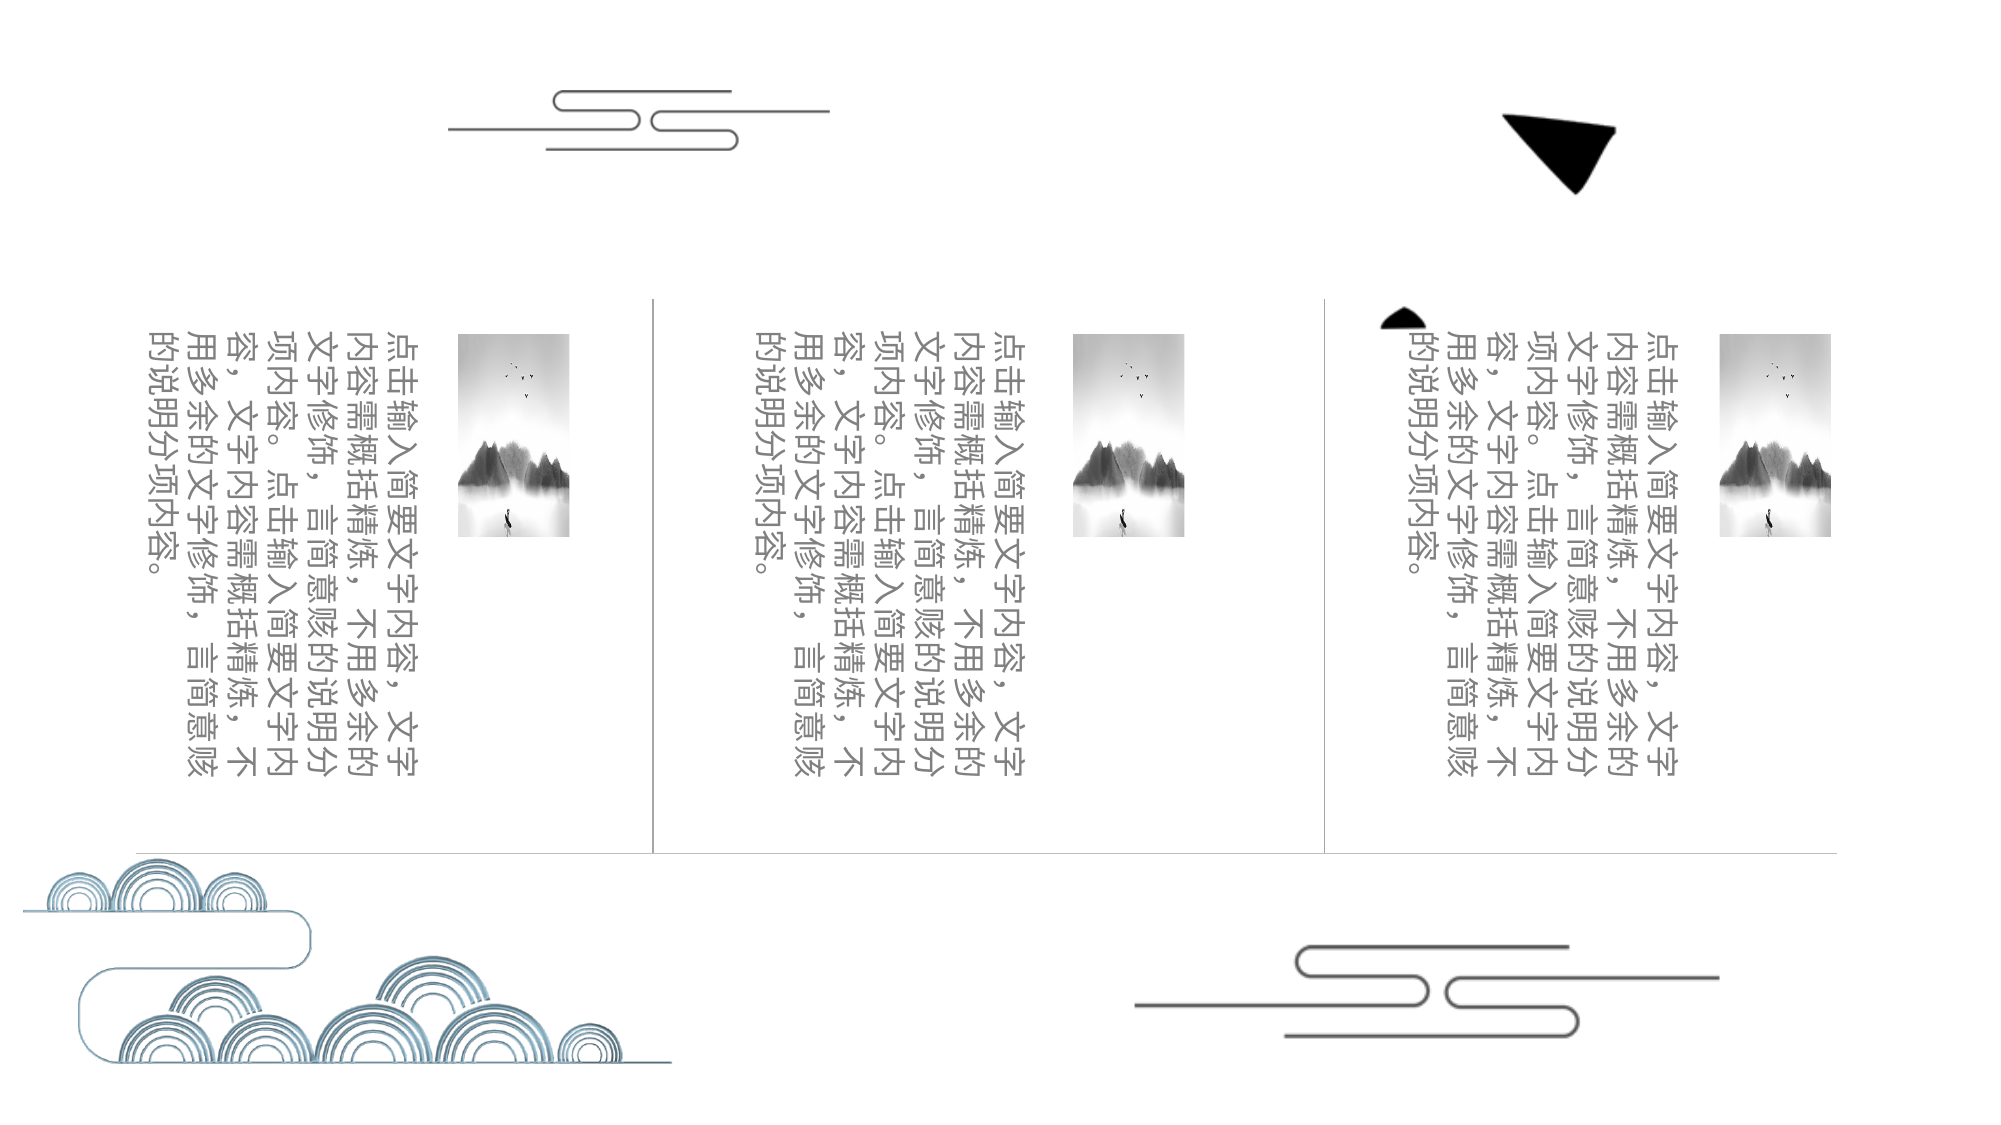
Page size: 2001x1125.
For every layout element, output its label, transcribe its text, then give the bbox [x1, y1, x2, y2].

picture [22, 838, 676, 1120]
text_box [438, 49, 1974, 1060]
text_box 点击输入简要文字内容，文字内容需概括精炼，不用多余的文字修饰，言简意赅的说明分项内容。点击输入简要文字内容，文字内容需概括精炼，不用多余的文字修饰，言简意赅的说明分项内容。 [125, 322, 438, 786]
